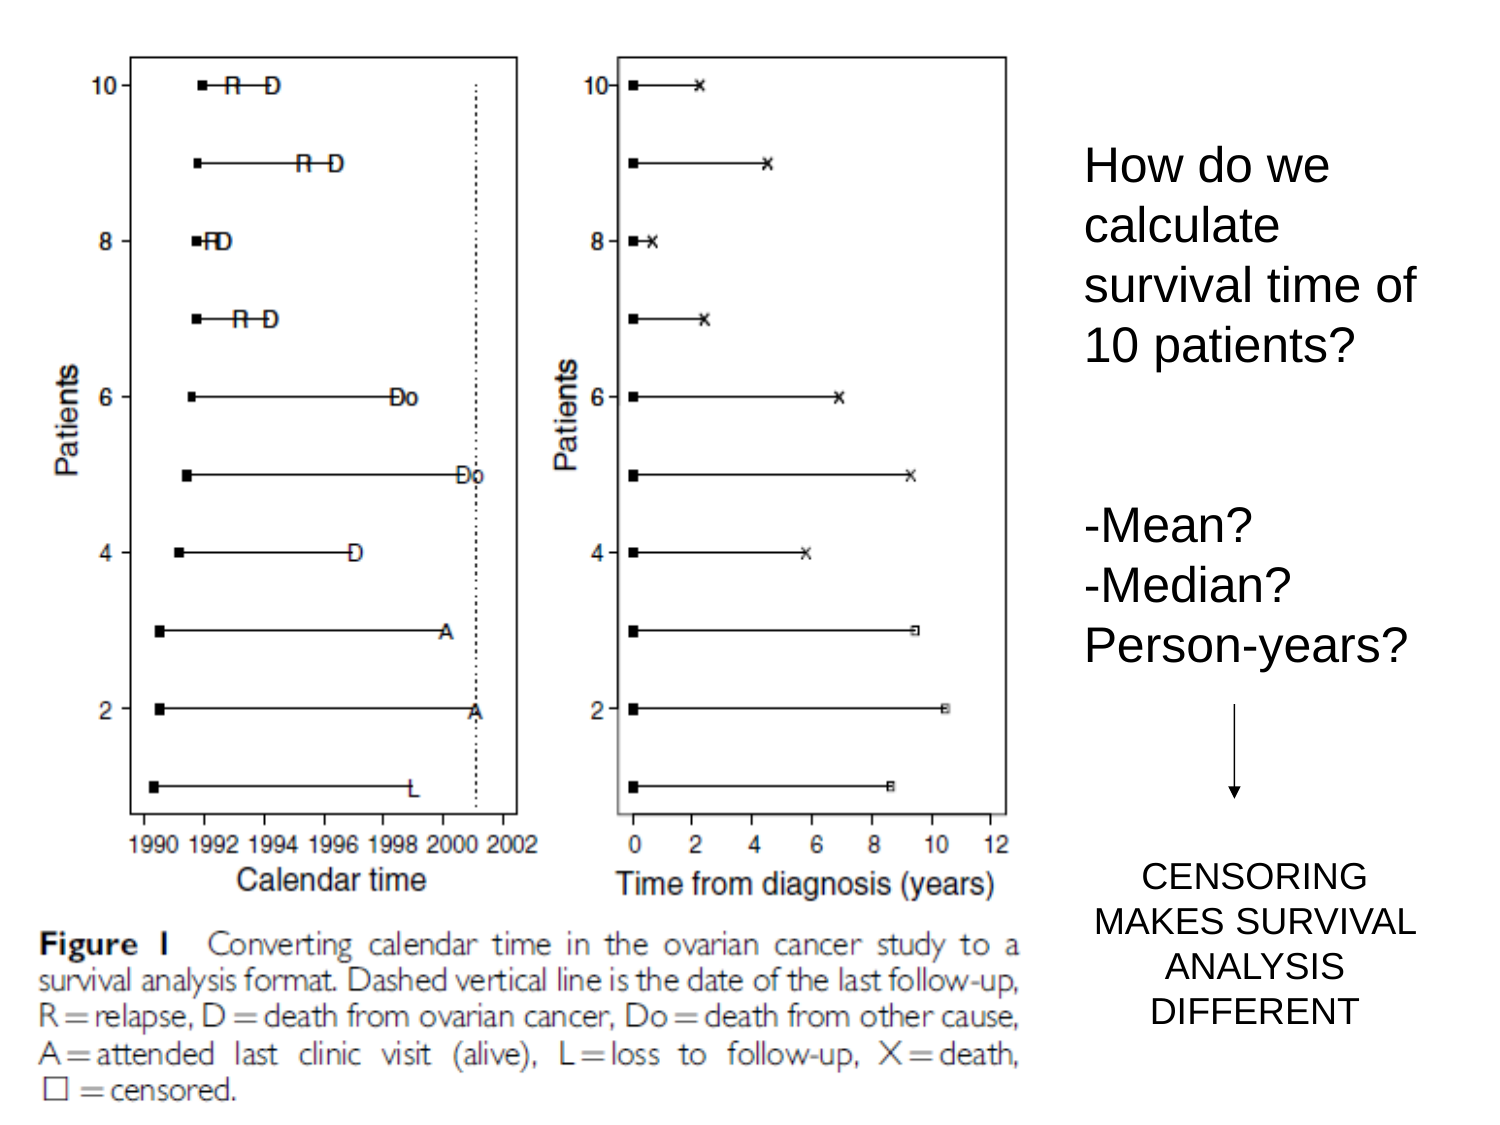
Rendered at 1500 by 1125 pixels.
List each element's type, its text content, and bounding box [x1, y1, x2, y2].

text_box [0, 0, 1054, 1125]
text_box How do we calculate survival time of 10 patients? -Mean? -Median? Person-years? CENSORING MAKES SURVIVAL ANALYSIS DIFFERENT [1069, 124, 1441, 1100]
text_box [1228, 704, 1241, 799]
